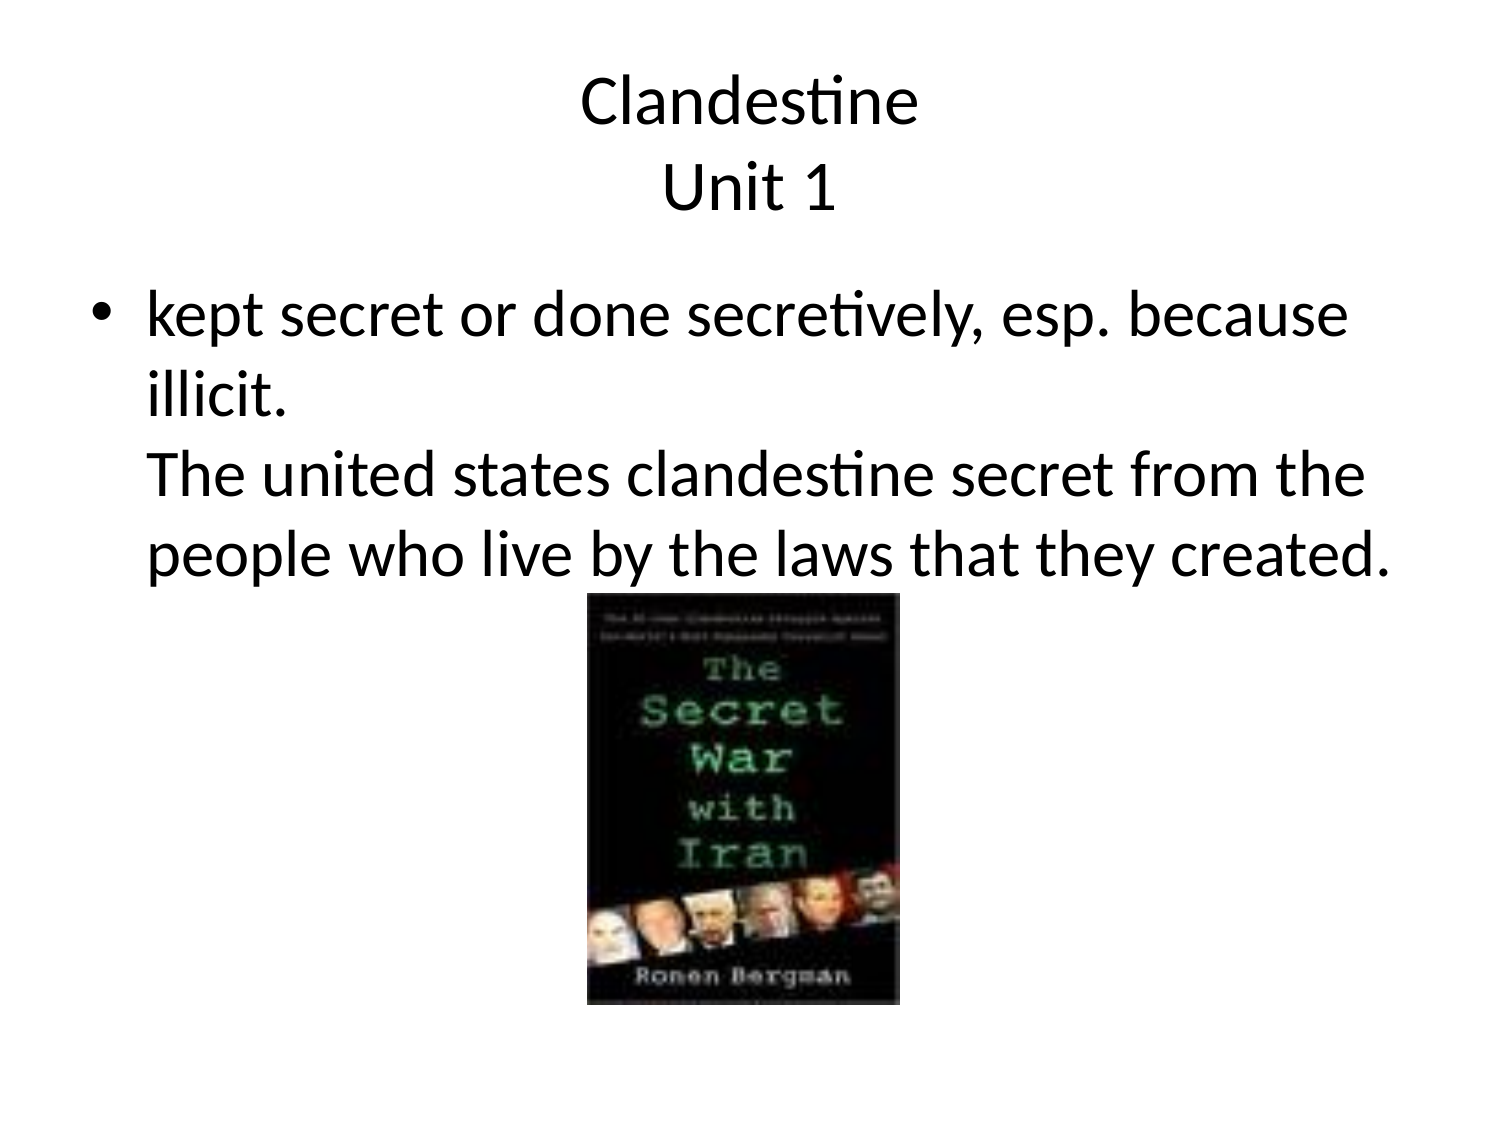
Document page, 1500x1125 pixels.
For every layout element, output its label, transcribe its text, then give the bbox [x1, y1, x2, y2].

list kept secret or done secretively, esp. because illicit. The united states clandestine secret from the people who live by the laws that they created. [75, 262, 1425, 1005]
picture [587, 592, 901, 1006]
title Clandestine Unit 1 [75, 45, 1425, 233]
